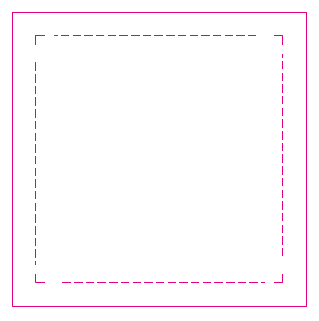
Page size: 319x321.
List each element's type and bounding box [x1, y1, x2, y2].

text_box [274, 35, 283, 45]
text_box [274, 274, 283, 283]
text_box [12, 12, 307, 307]
text_box [35, 274, 45, 283]
text_box [35, 35, 45, 45]
